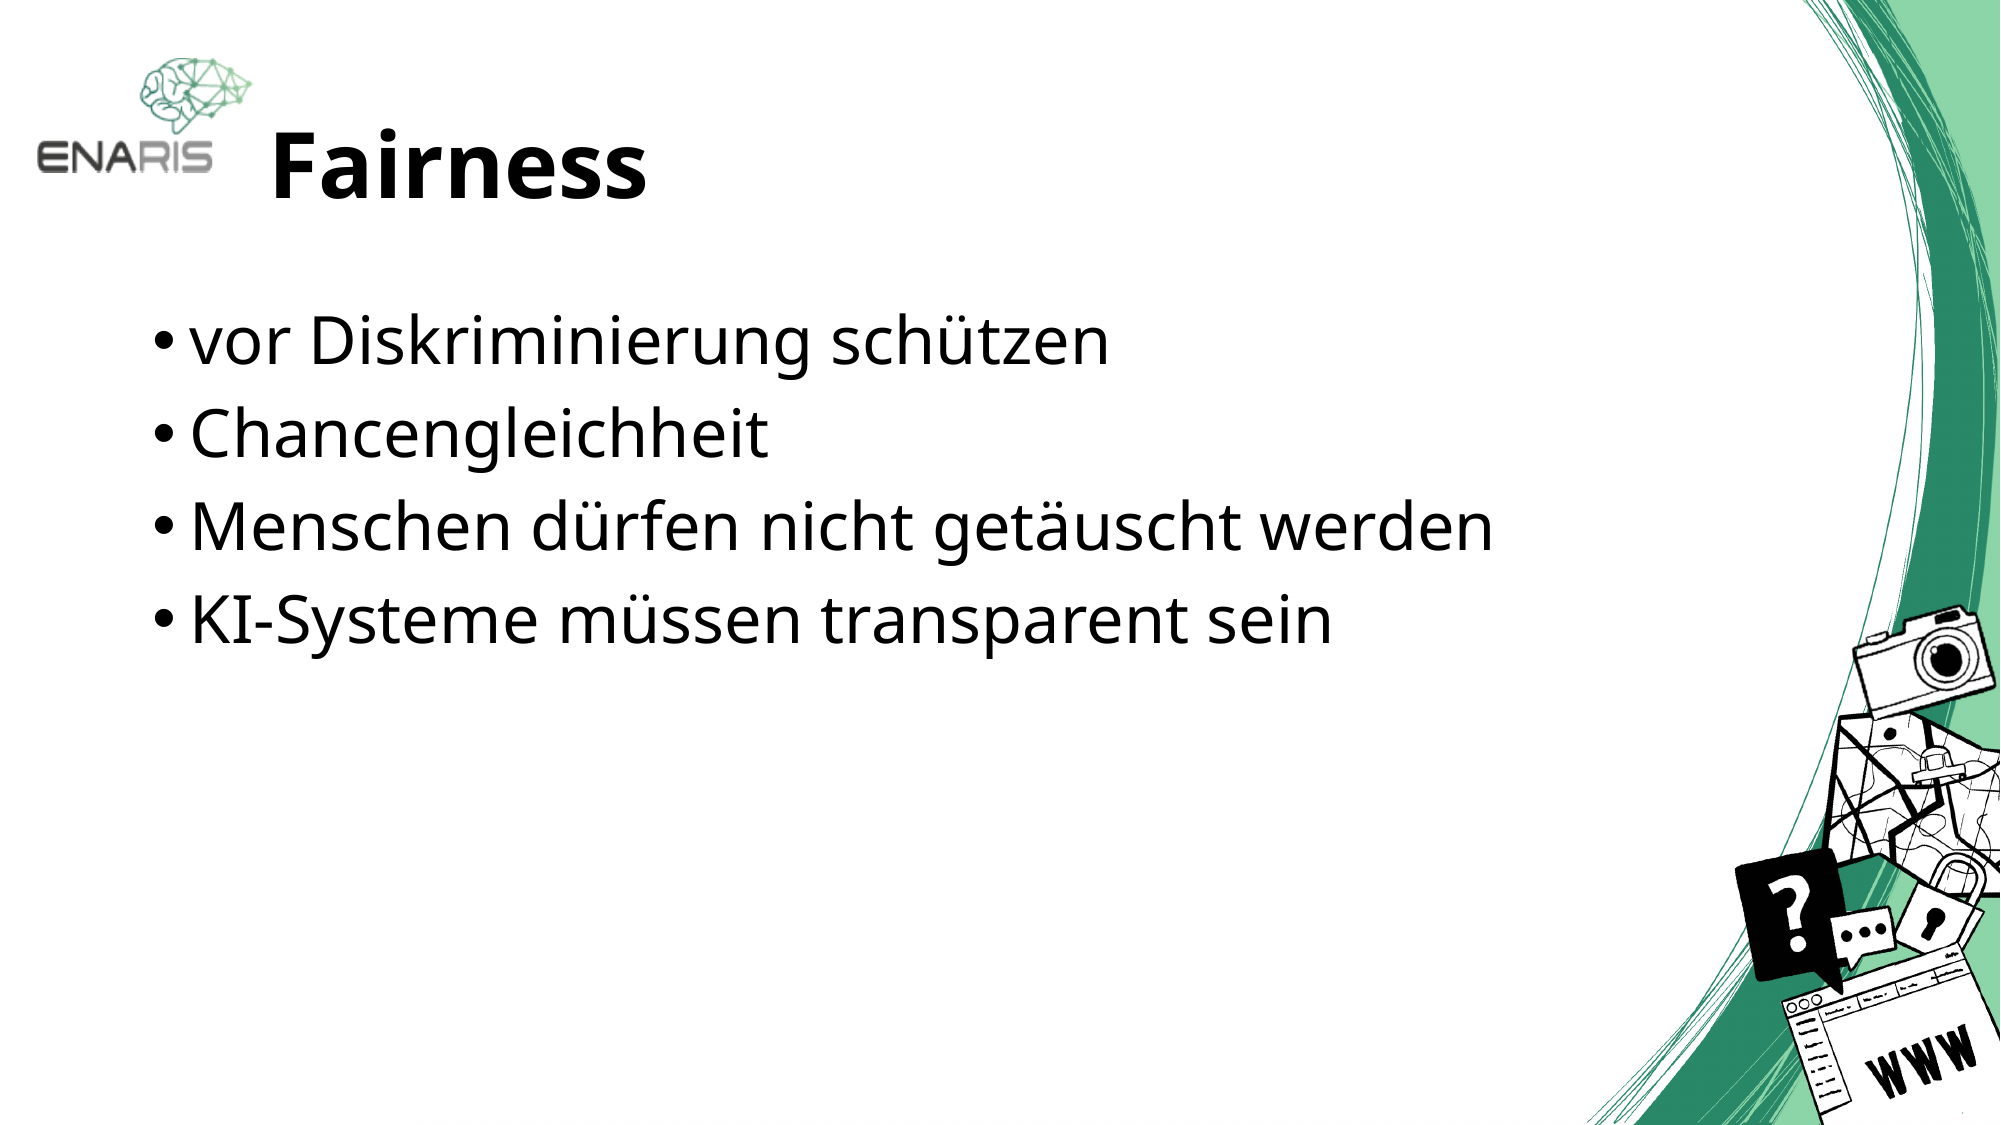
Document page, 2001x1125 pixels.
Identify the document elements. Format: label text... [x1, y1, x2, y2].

picture [37, 58, 254, 173]
title Fairness [253, 59, 1863, 278]
list vor Diskriminierung schützen Chancengleichheit Menschen dürfen nicht getäuscht werden KI-Systeme müssen transparent sein [137, 299, 1728, 1014]
picture [408, 0, 2000, 1125]
